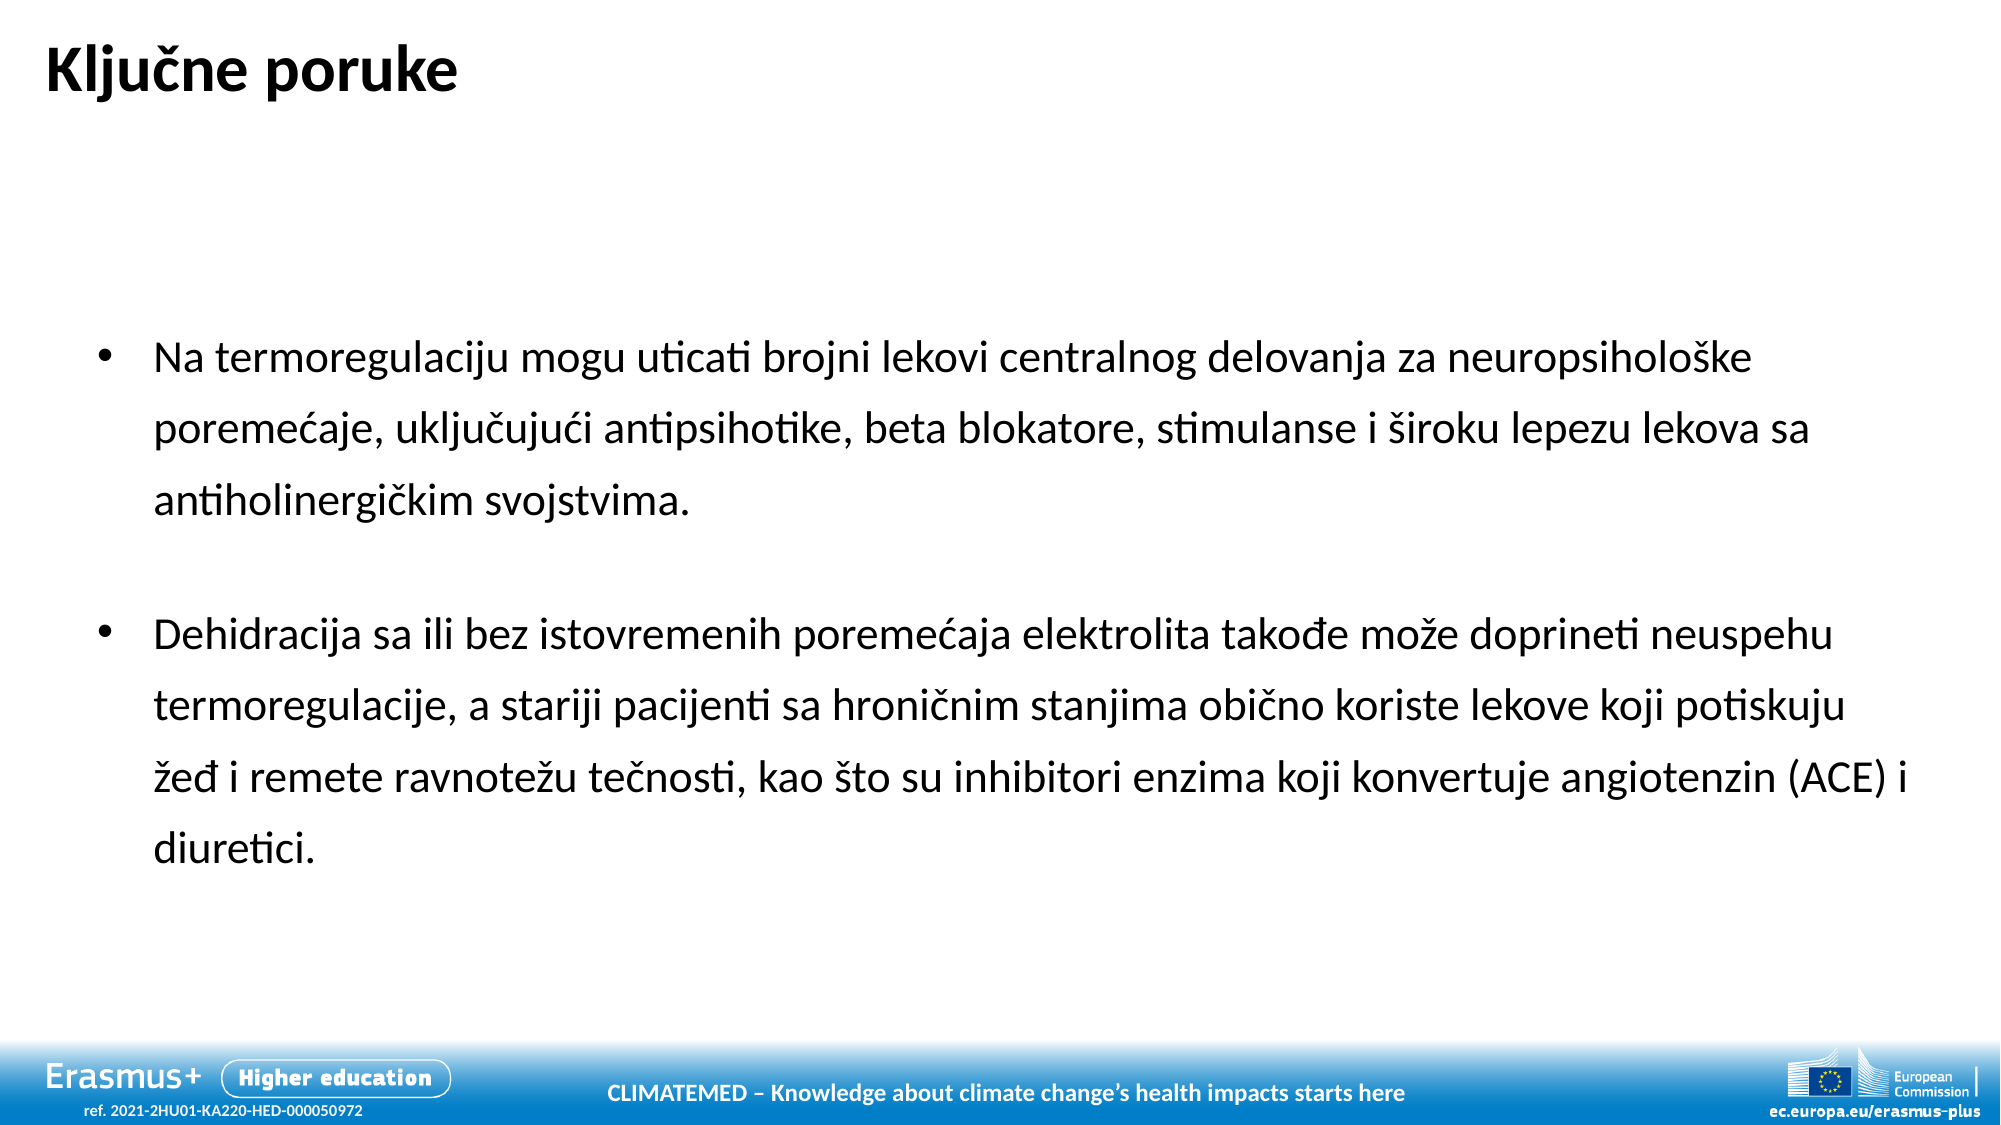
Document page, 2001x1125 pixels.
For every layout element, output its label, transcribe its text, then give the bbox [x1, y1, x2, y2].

title Ključne poruke [31, 25, 1984, 116]
list Na termoregulaciju mogu uticati brojni lekovi centralnog delovanja za neuropsihološke poremećaje, uključujući antipsihotike, beta blokatore, stimulanse i široku lepezu lekova sa antiholinergičkim svojstvima. Dehidracija sa ili bez istovremenih poremećaja elektrolita takođe može doprineti neuspehu termoregulacije, a stariji pacijenti sa hroničnim stanjima obično koriste lekove koji potiskuju žeđ i remete ravnotežu tečnosti, kao što su inhibitori enzima koji konvertuje angiotenzin (ACE) i diuretici. [82, 302, 1932, 1035]
picture [0, 899, 2000, 1125]
